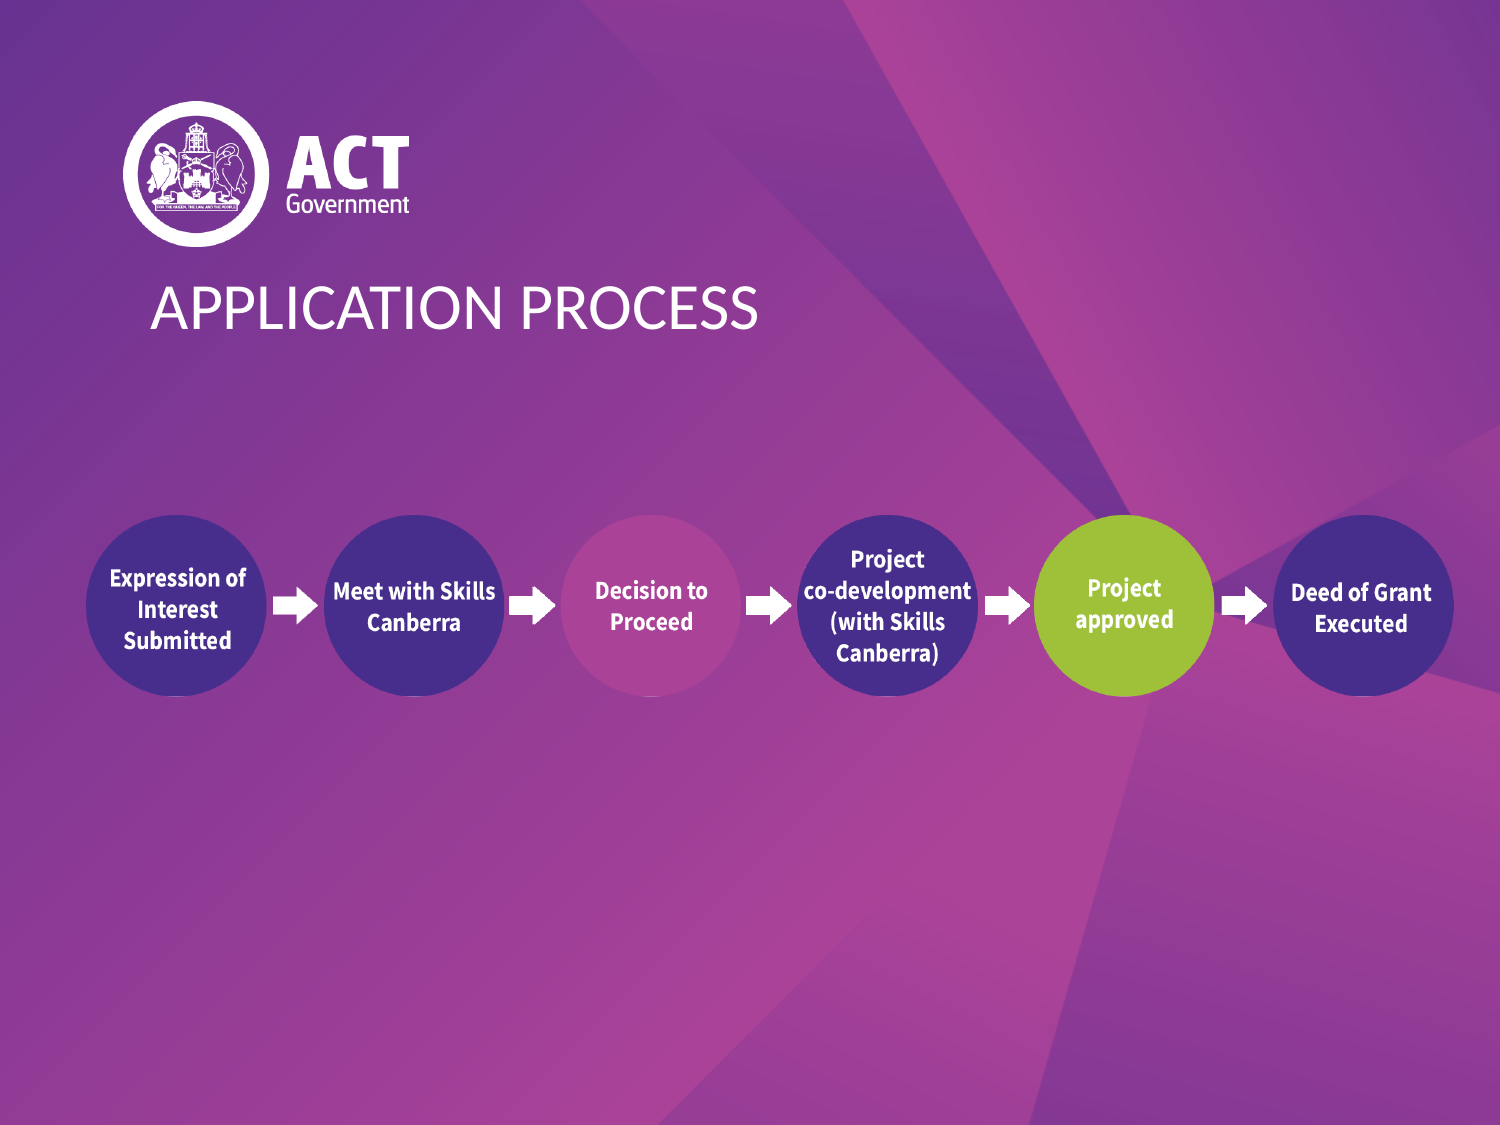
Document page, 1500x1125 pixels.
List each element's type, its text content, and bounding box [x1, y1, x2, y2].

list APPLICATION PROCESS [135, 255, 1411, 350]
picture [0, 0, 1500, 1125]
